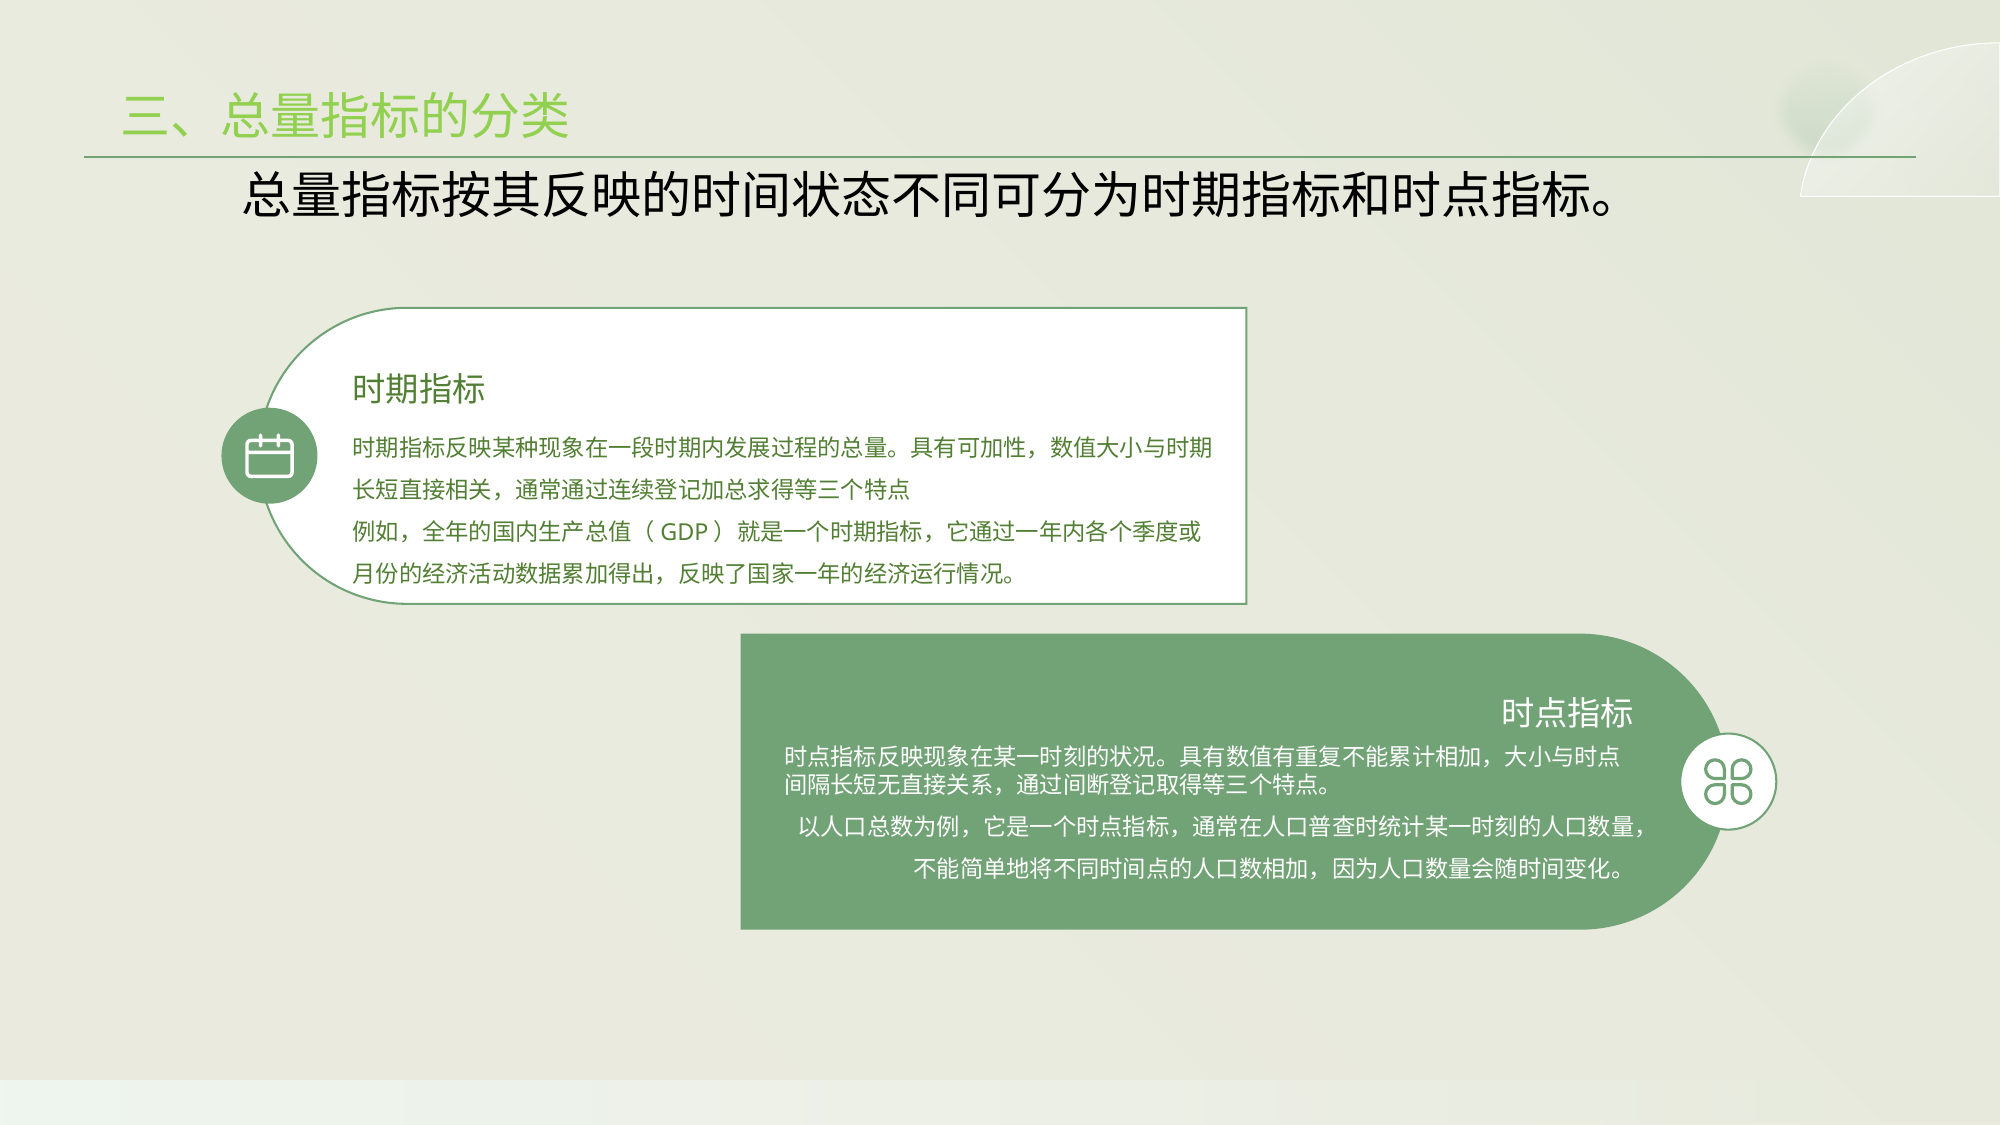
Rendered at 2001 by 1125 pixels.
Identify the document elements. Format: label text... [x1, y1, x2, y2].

text_box [221, 407, 318, 504]
text_box 时期指标 [352, 336, 1219, 409]
text_box 时期指标反映某种现象在一段时期内发展过程的总量。具有可加性，数值大小与时期长短直接相关，通常通过连续登记加总求得等三个特点 例如，全年的国内生产总值（GDP）就是一个时期指标，它通过一年内各个季度或月份的经济活动数据累加得出，反映了国家一年的经济运行情况。 [352, 418, 1220, 602]
text_box [1680, 733, 1777, 830]
text_box [1704, 783, 1727, 806]
text_box [740, 633, 1721, 930]
text_box [1730, 758, 1753, 781]
text_box 时点指标 [784, 659, 1635, 732]
text_box [1704, 758, 1727, 781]
text_box [266, 307, 1247, 604]
text_box [1730, 783, 1753, 806]
text_box [245, 433, 294, 479]
text_box 三、总量指标的分类 [84, 66, 571, 148]
text_box 总量指标按其反映的时间状态不同可分为时期指标和时点指标。 [182, 183, 1704, 272]
text_box 时点指标反映现象在某一时刻的状况。具有数值有重复不能累计相加，大小与时点间隔长短无直接关系，通过间断登记取得等三个特点。 以人口总数为例，它是一个时点指标，通常在人口普查时统计某一时刻的人口数量，不能简单地将不同时间点的人口数相加，因为人口数量会随时间变化。 [784, 742, 1635, 926]
